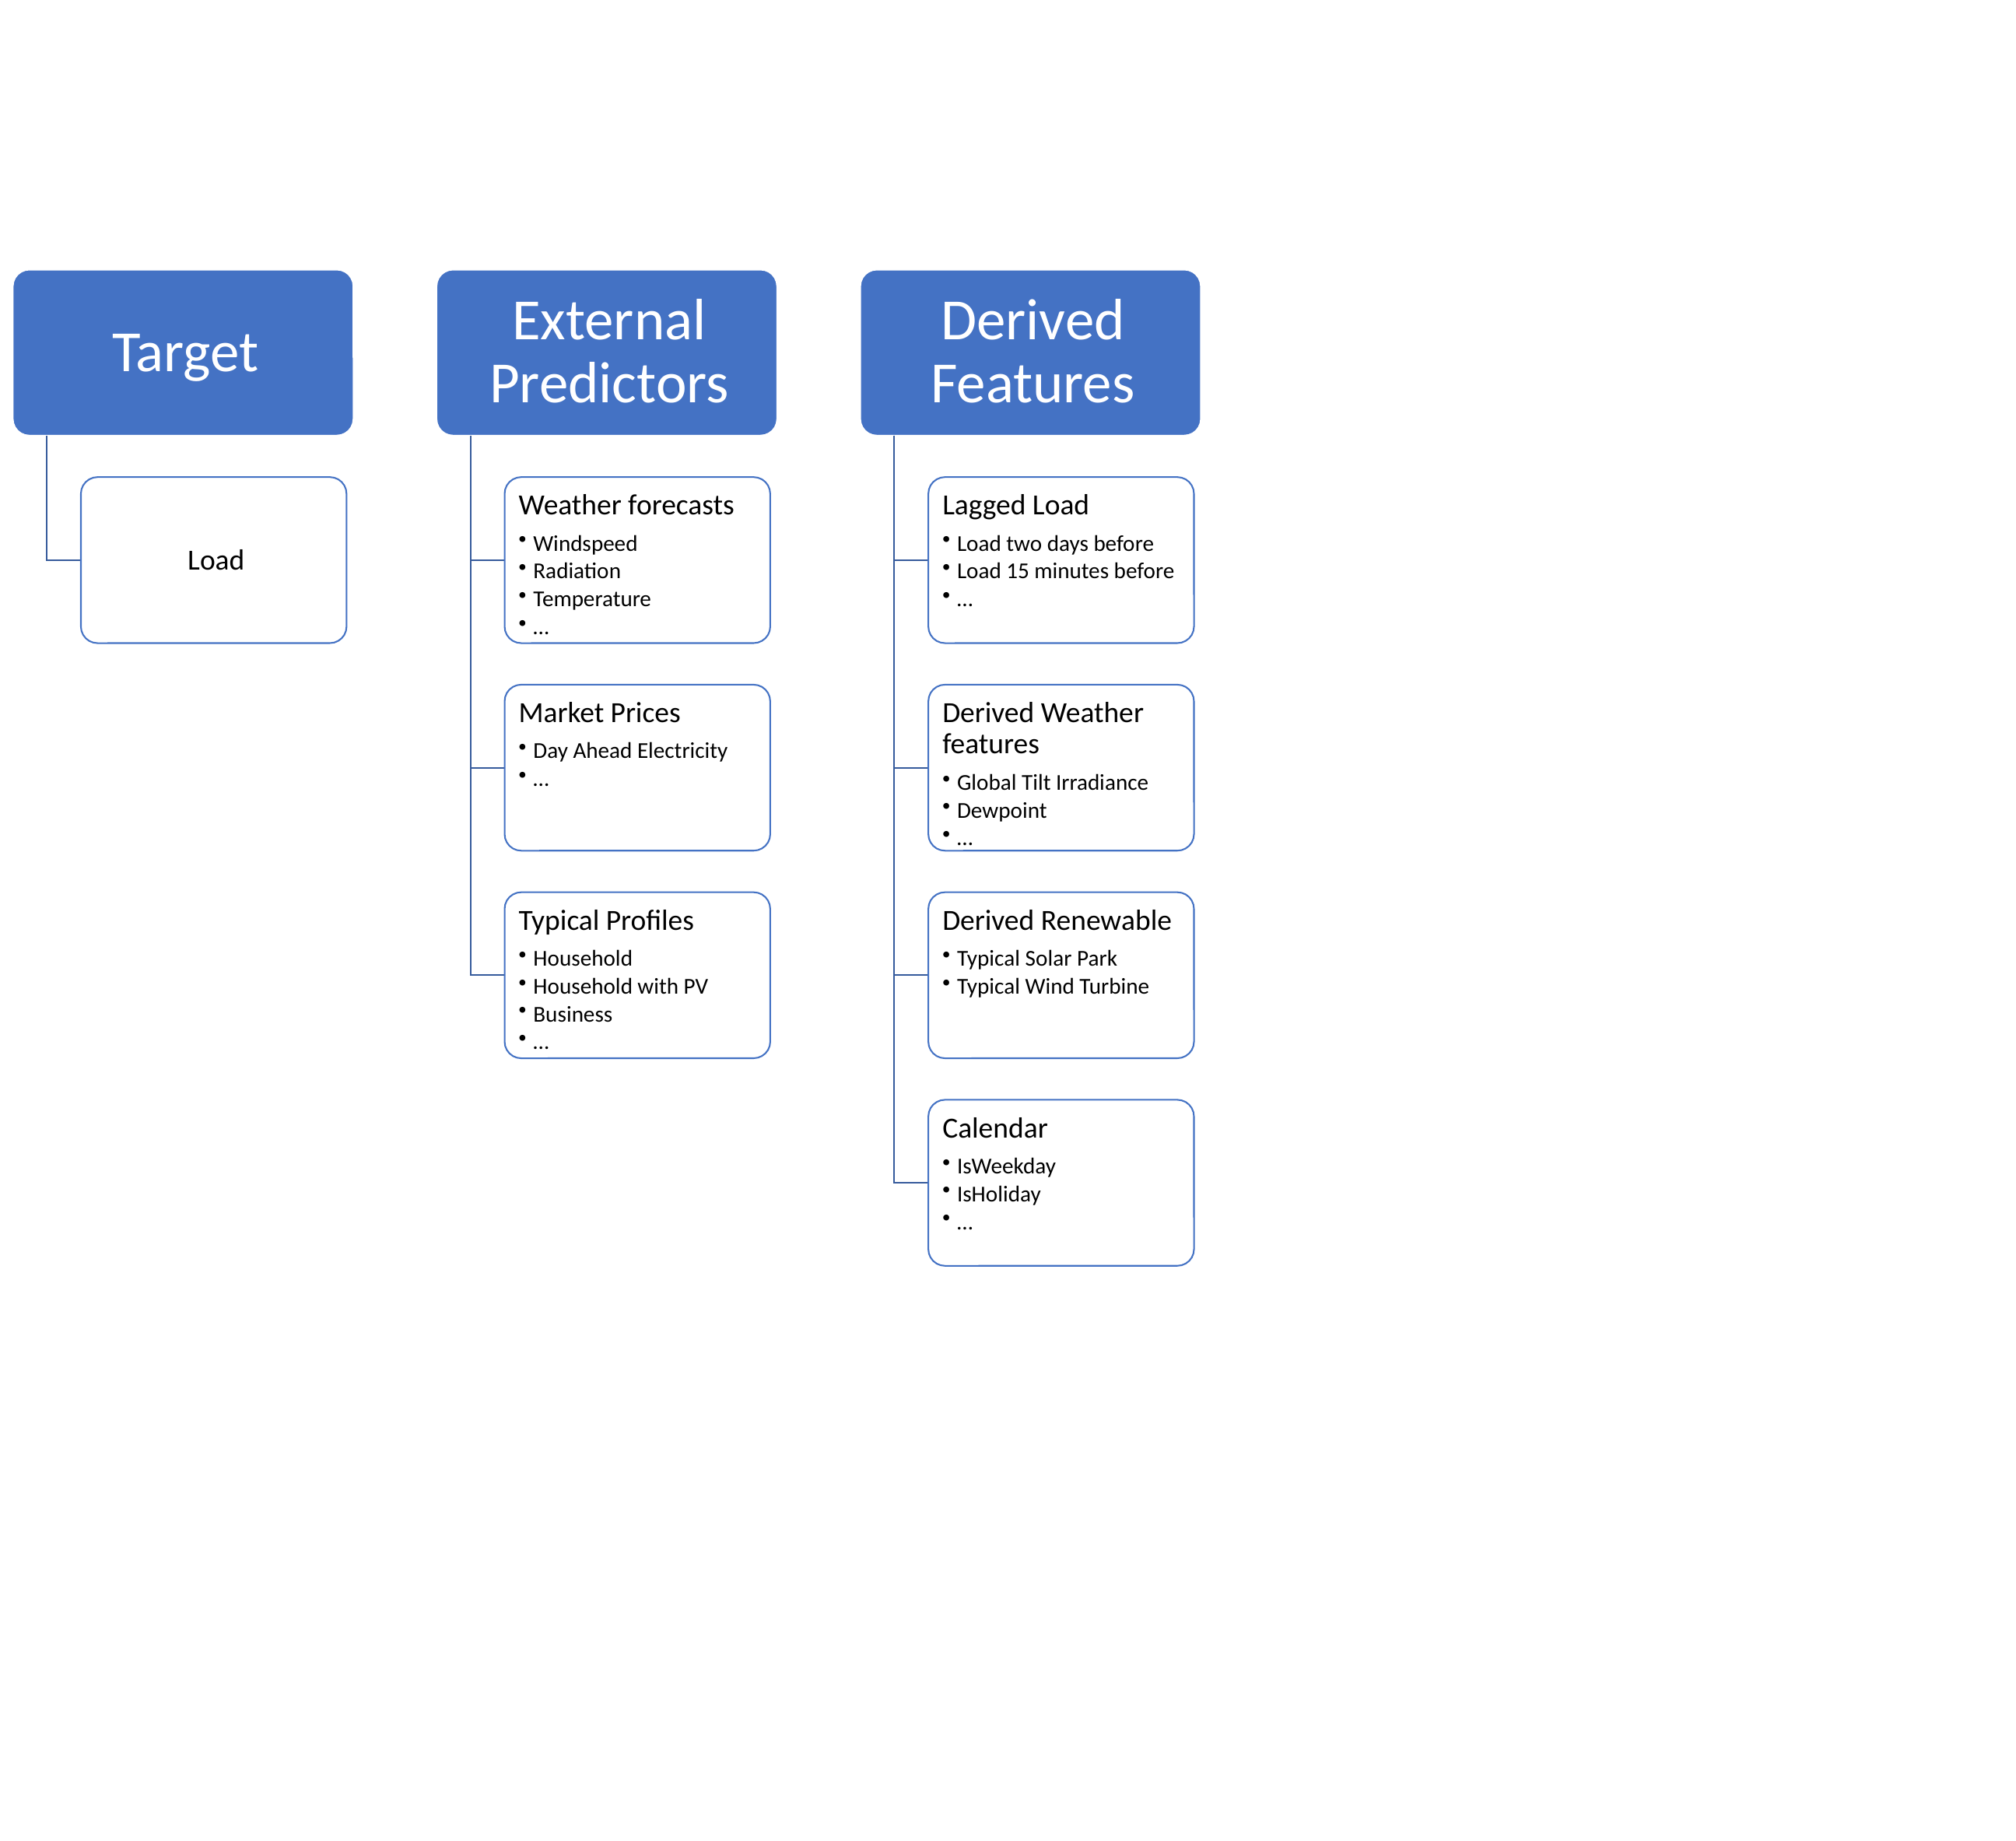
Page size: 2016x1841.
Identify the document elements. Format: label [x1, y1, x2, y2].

text_box [0, 269, 1408, 1266]
